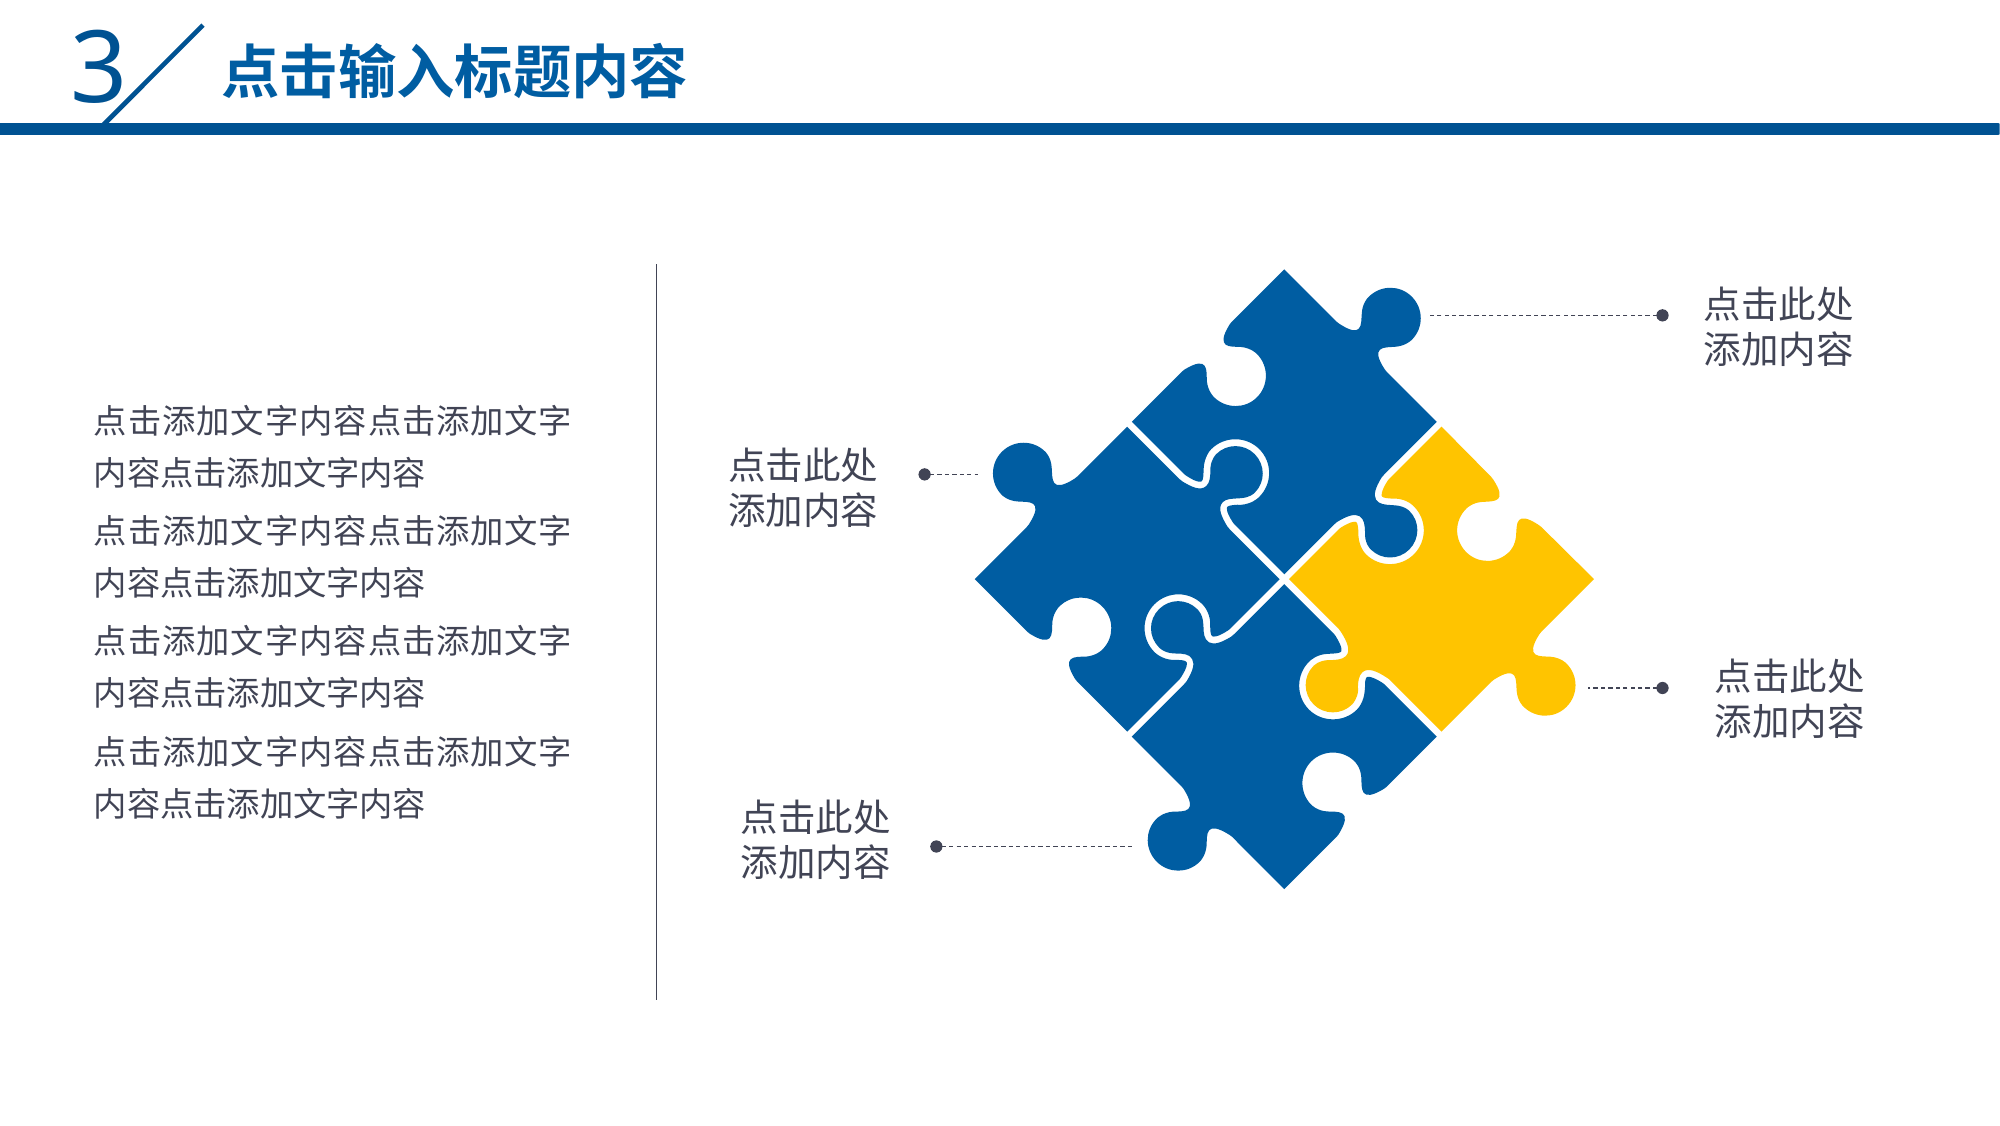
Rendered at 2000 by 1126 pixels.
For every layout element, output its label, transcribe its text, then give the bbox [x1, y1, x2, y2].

text_box [1129, 267, 1439, 577]
text_box 点击此处 添加内容 [1699, 645, 1880, 751]
text_box 点击此处 添加内容 [1688, 273, 1869, 379]
text_box 点击此处 添加内容 [713, 434, 894, 540]
text_box 点击添加文字内容点击添加文字内容点击添加文字内容 点击添加文字内容点击添加文字内容点击添加文字内容 点击添加文字内容点击添加文字内容点击添加文字内容 点击添加文字内容点击添加文字内容点击添加文字内容 [79, 380, 588, 940]
text_box [1129, 582, 1439, 892]
text_box 点击此处 添加内容 [726, 786, 906, 892]
text_box [972, 424, 1282, 734]
text_box [1286, 424, 1597, 734]
text_box 点击输入标题内容 [185, 27, 725, 113]
